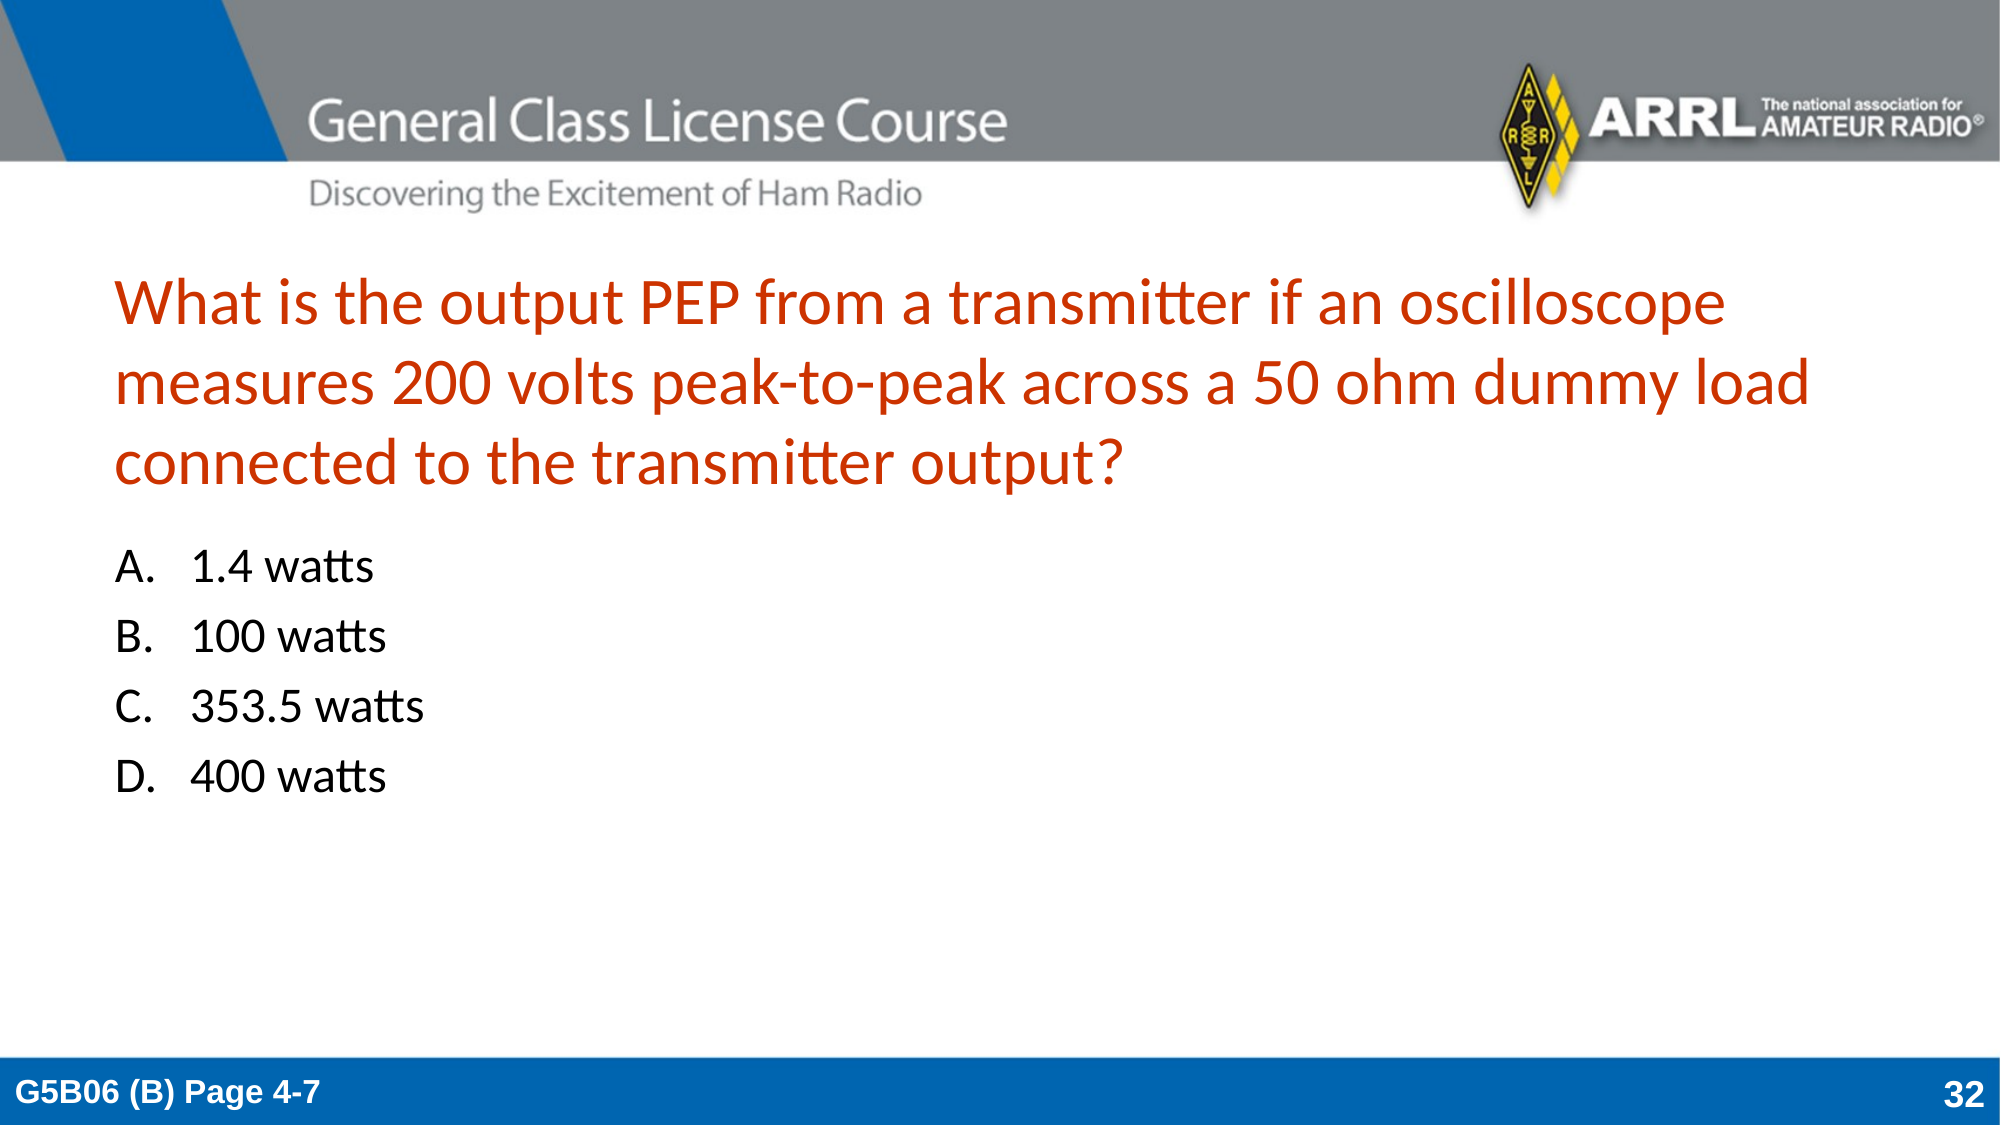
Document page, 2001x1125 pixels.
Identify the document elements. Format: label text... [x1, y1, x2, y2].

text_box 32 [1875, 1062, 2000, 1123]
text_box G5B06 (B) Page 4-7 [0, 1062, 1313, 1118]
title What is the output PEP from a transmitter if an oscilloscope measures 200 volts peak-to-peak across a 50 ohm dummy load connected to the transmitter output? [99, 249, 1900, 388]
picture [0, 0, 2001, 1125]
list 1.4 watts 100 watts 353.5 watts 400 watts [99, 525, 1900, 1005]
